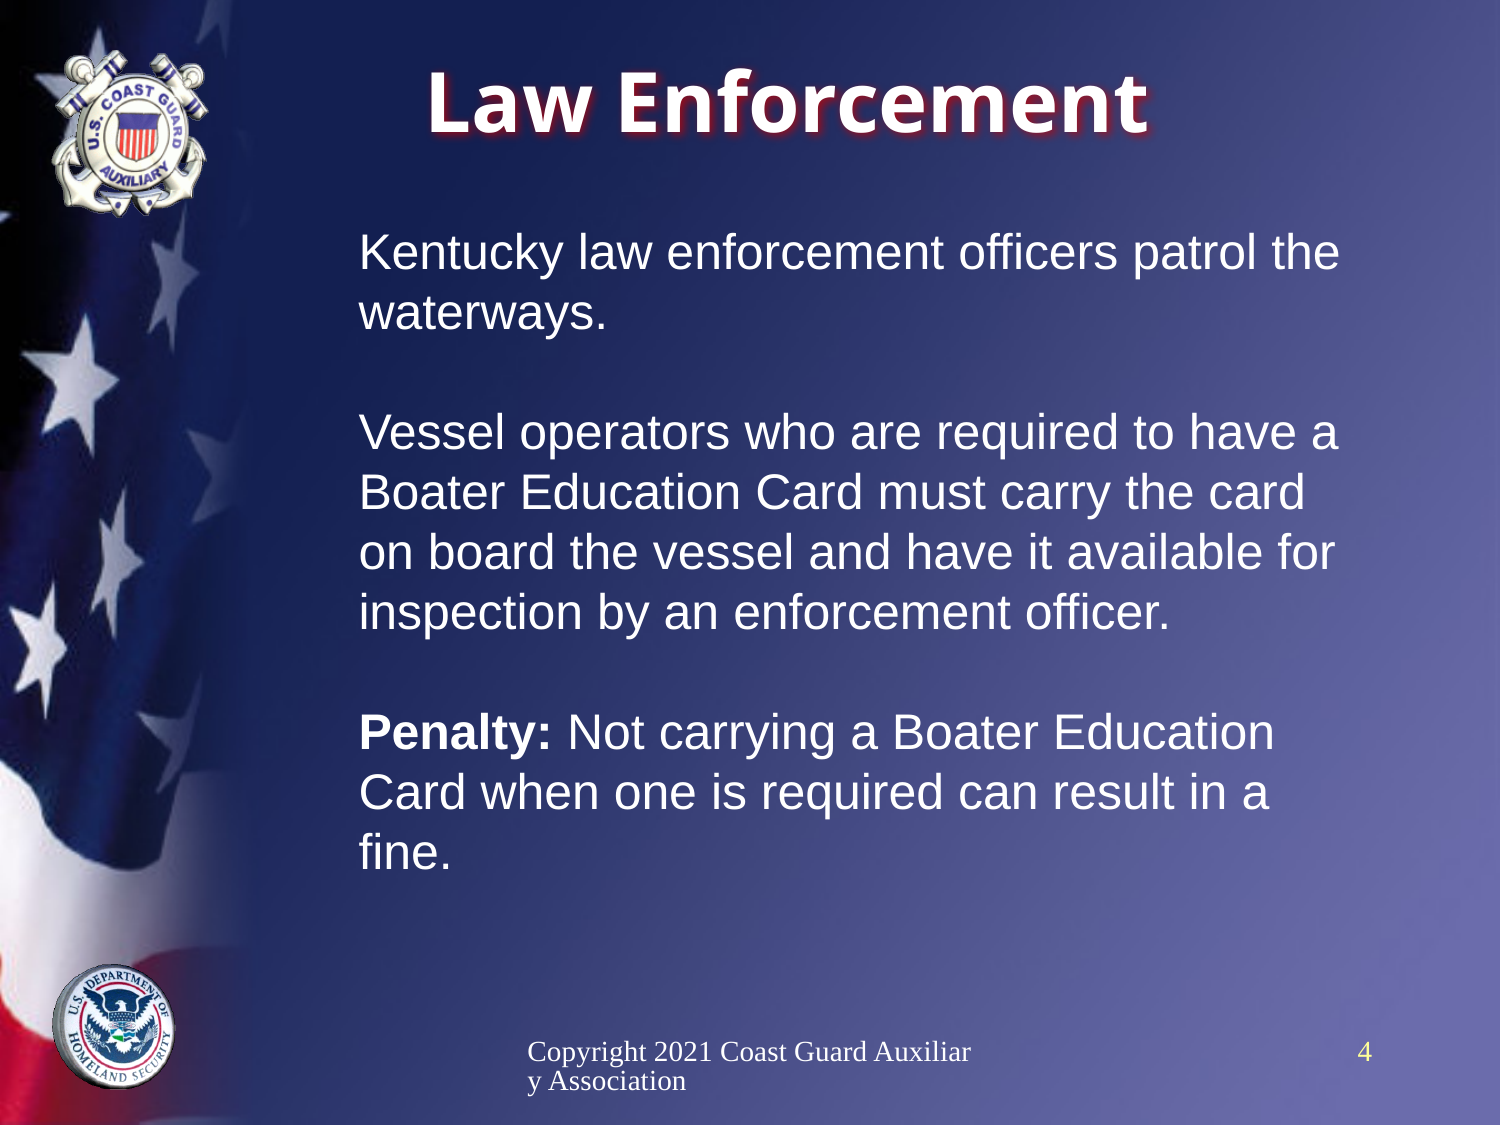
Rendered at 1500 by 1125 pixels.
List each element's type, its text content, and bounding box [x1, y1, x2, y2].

title Law Enforcement [343, 33, 1232, 149]
slide_number 4 [1074, 1025, 1388, 1100]
text_box Kentucky law enforcement officers patrol the waterways. Vessel operators who are required to have a Boater Education Card must carry the card on board the vessel and have it available for inspection by an enforcement officer. Penalty: Not carrying a Boater Education Card when one is required can result in a fine. [343, 212, 1369, 888]
picture [0, 0, 1500, 1125]
text_box [249, 149, 1475, 485]
footer Copyright 2021 Coast Guard Auxiliary Association [512, 1025, 988, 1100]
